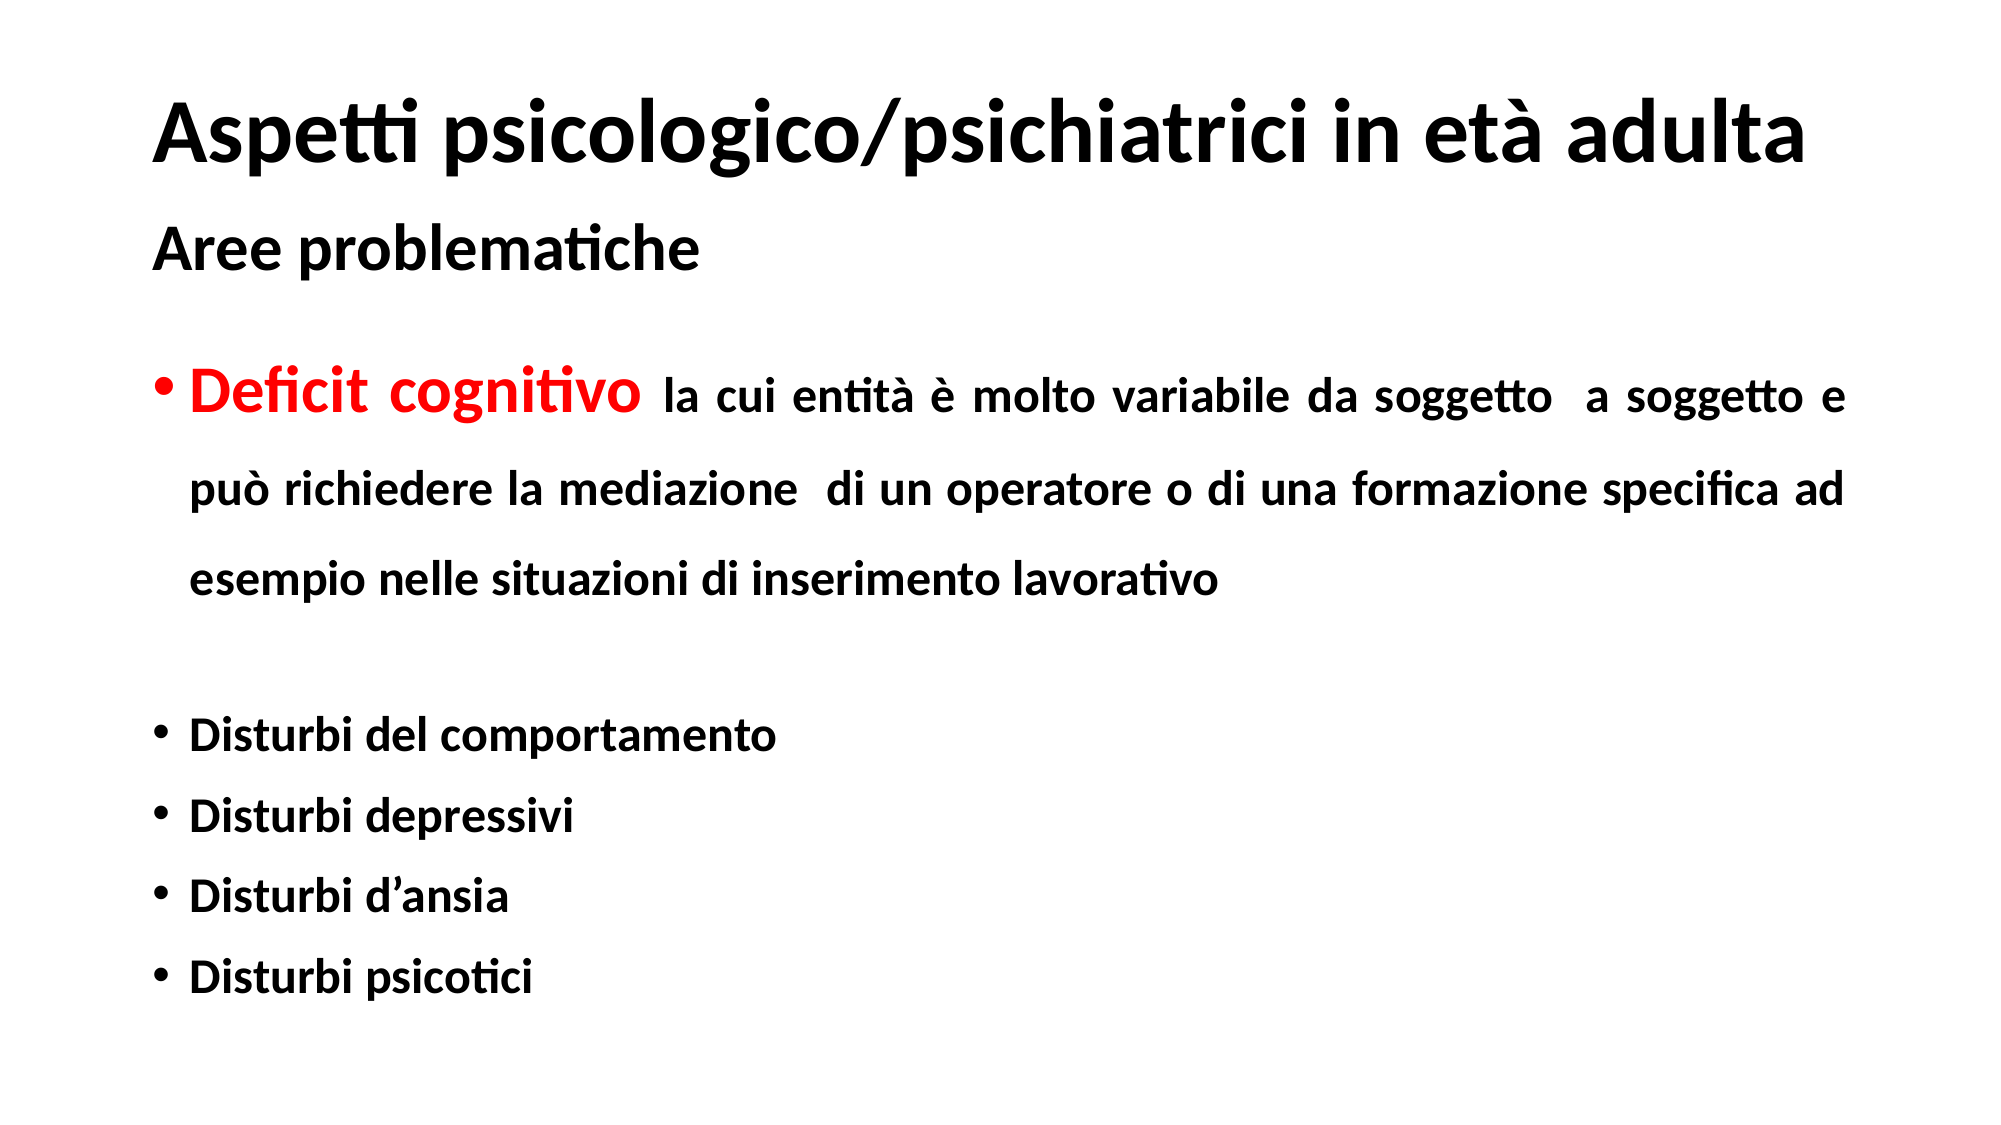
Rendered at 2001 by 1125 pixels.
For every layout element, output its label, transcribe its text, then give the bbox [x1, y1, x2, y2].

title Aspetti psicologico/psichiatrici in età adulta [137, 59, 1863, 204]
list Aree problematiche Deficit cognitivo la cui entità è molto variabile da soggetto a soggetto e può richiedere la mediazione di un operatore o di una formazione specifica ad esempio nelle situazioni di inserimento lavorativo Disturbi del comportamento Disturbi depressivi Disturbi d’ansia Disturbi psicotici [137, 204, 1863, 1090]
